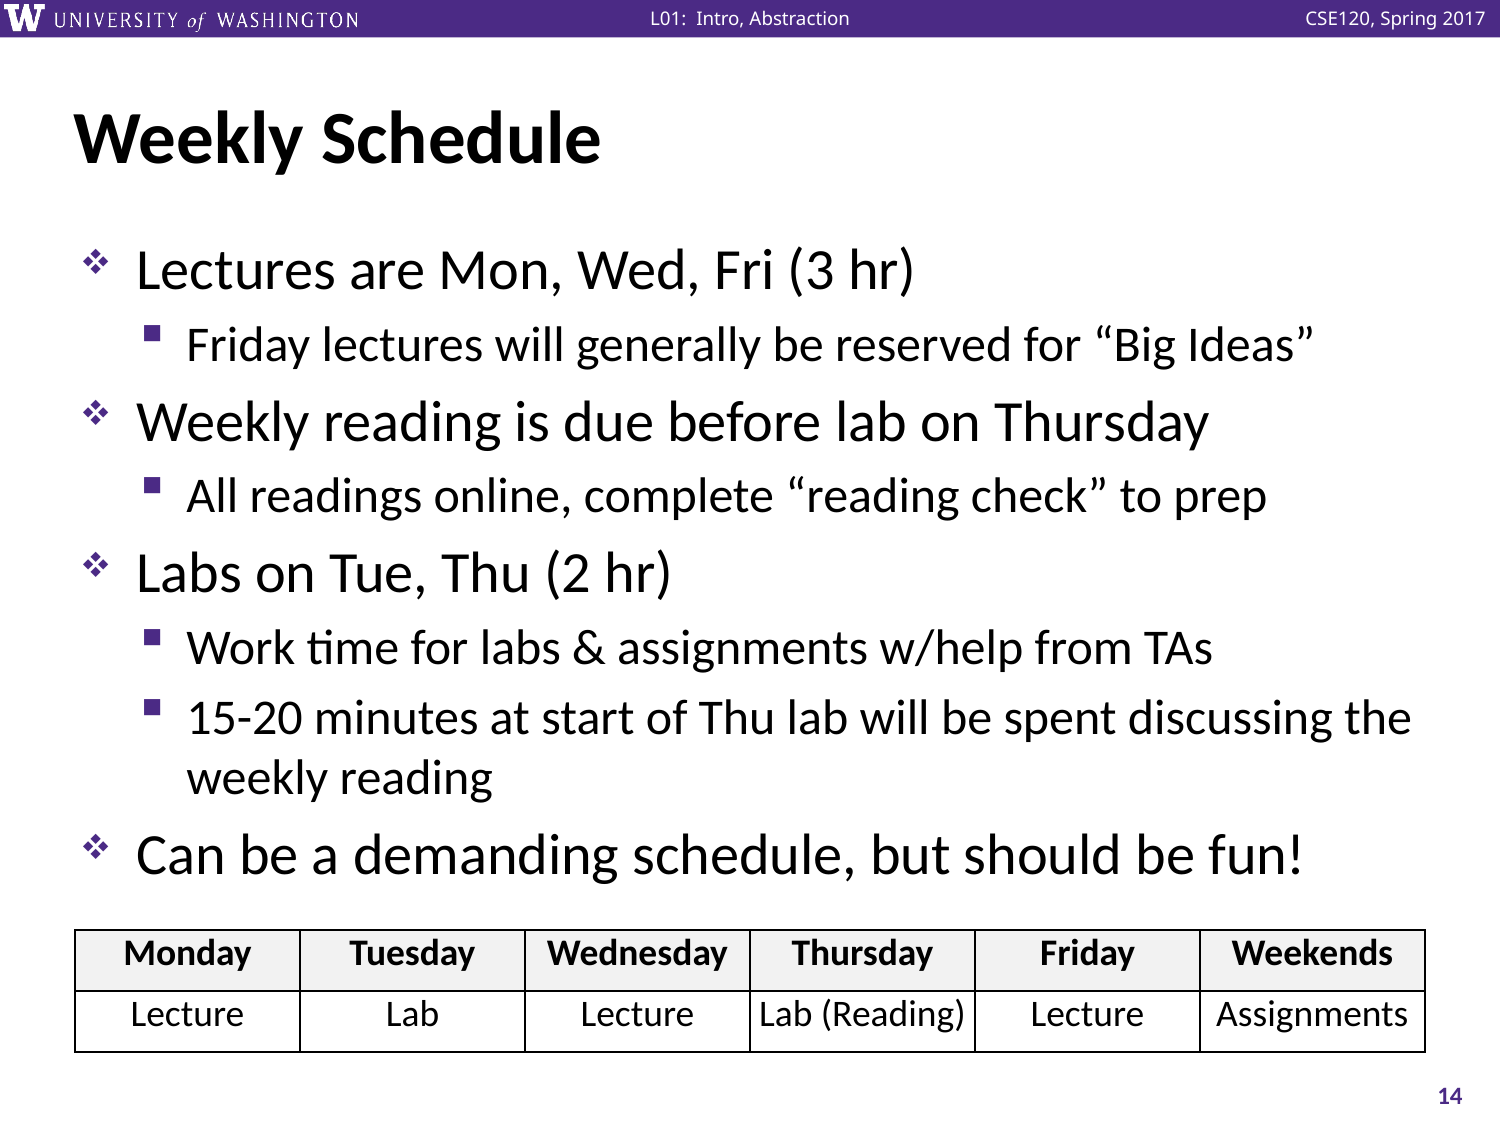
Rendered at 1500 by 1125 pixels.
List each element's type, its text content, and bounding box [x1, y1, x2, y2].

table_header Monday [76, 931, 299, 990]
table_header Weekends [1201, 931, 1424, 990]
slide_number 14 [1400, 1065, 1500, 1125]
table_header Thursday [751, 931, 974, 990]
table_cell Lab (Reading) [751, 992, 974, 1051]
table_header Tuesday [301, 931, 524, 990]
table_cell Lab [301, 992, 524, 1051]
list Lectures are Mon, Wed, Fri (3 hr) Friday lectures will generally be reserved for “Big Ideas” Weekly reading is due before lab on Thursday All readings online, complete “reading check” to prep Labs on Tue, Thu (2 hr) Work time for labs & assignments w/help from TAs 15-20 minutes at start of Thu lab will be spent discussing the weekly reading Can be a demanding schedule, but should be fun! [64, 223, 1438, 1040]
table_cell Assignments [1201, 992, 1424, 1051]
picture [4, 4, 358, 32]
table_header Friday [976, 931, 1199, 990]
table_header Wednesday [526, 931, 749, 990]
table_cell Lecture [76, 992, 299, 1051]
table_cell Lecture [526, 992, 749, 1051]
title Weekly Schedule [58, 71, 1438, 197]
table_cell Lecture [976, 992, 1199, 1051]
